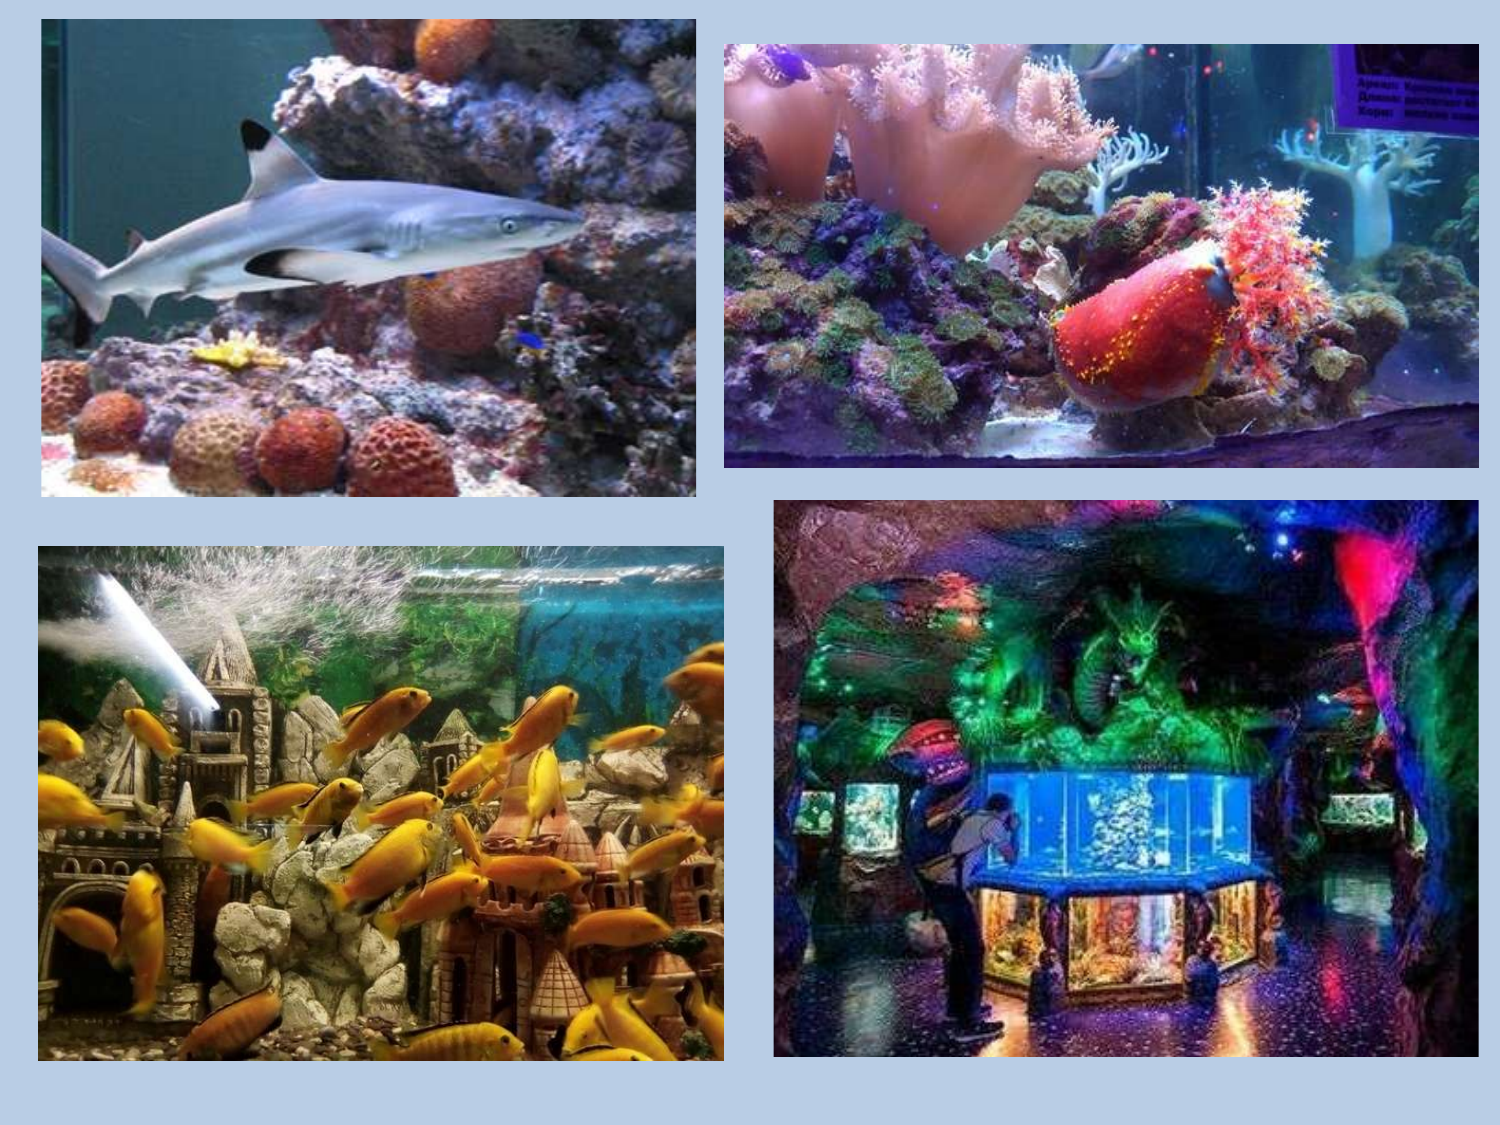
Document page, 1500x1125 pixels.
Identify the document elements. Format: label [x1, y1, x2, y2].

picture [773, 500, 1479, 1058]
picture [37, 546, 724, 1061]
picture [41, 18, 697, 497]
picture [723, 43, 1479, 469]
